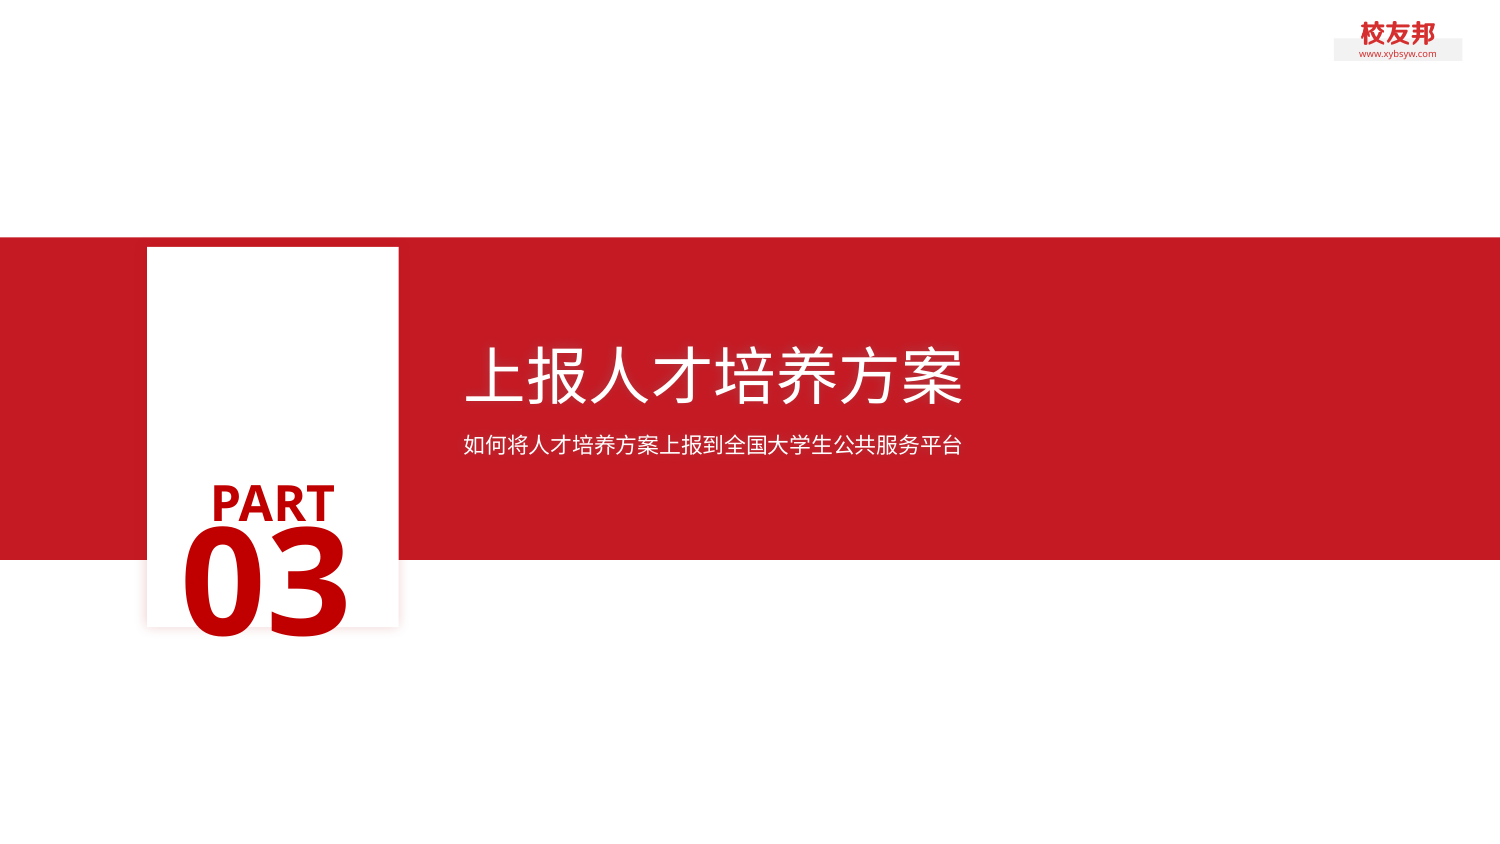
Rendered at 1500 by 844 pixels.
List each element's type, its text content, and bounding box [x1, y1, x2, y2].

text_box PART [166, 463, 350, 539]
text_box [1333, 21, 1463, 67]
text_box [147, 246, 399, 628]
text_box 上报人才培养方案 [456, 329, 1172, 419]
text_box 如何将人才培养方案上报到全国大学生公共服务平台 [456, 425, 1193, 464]
text_box [0, 237, 1500, 560]
text_box 03 [165, 297, 399, 673]
